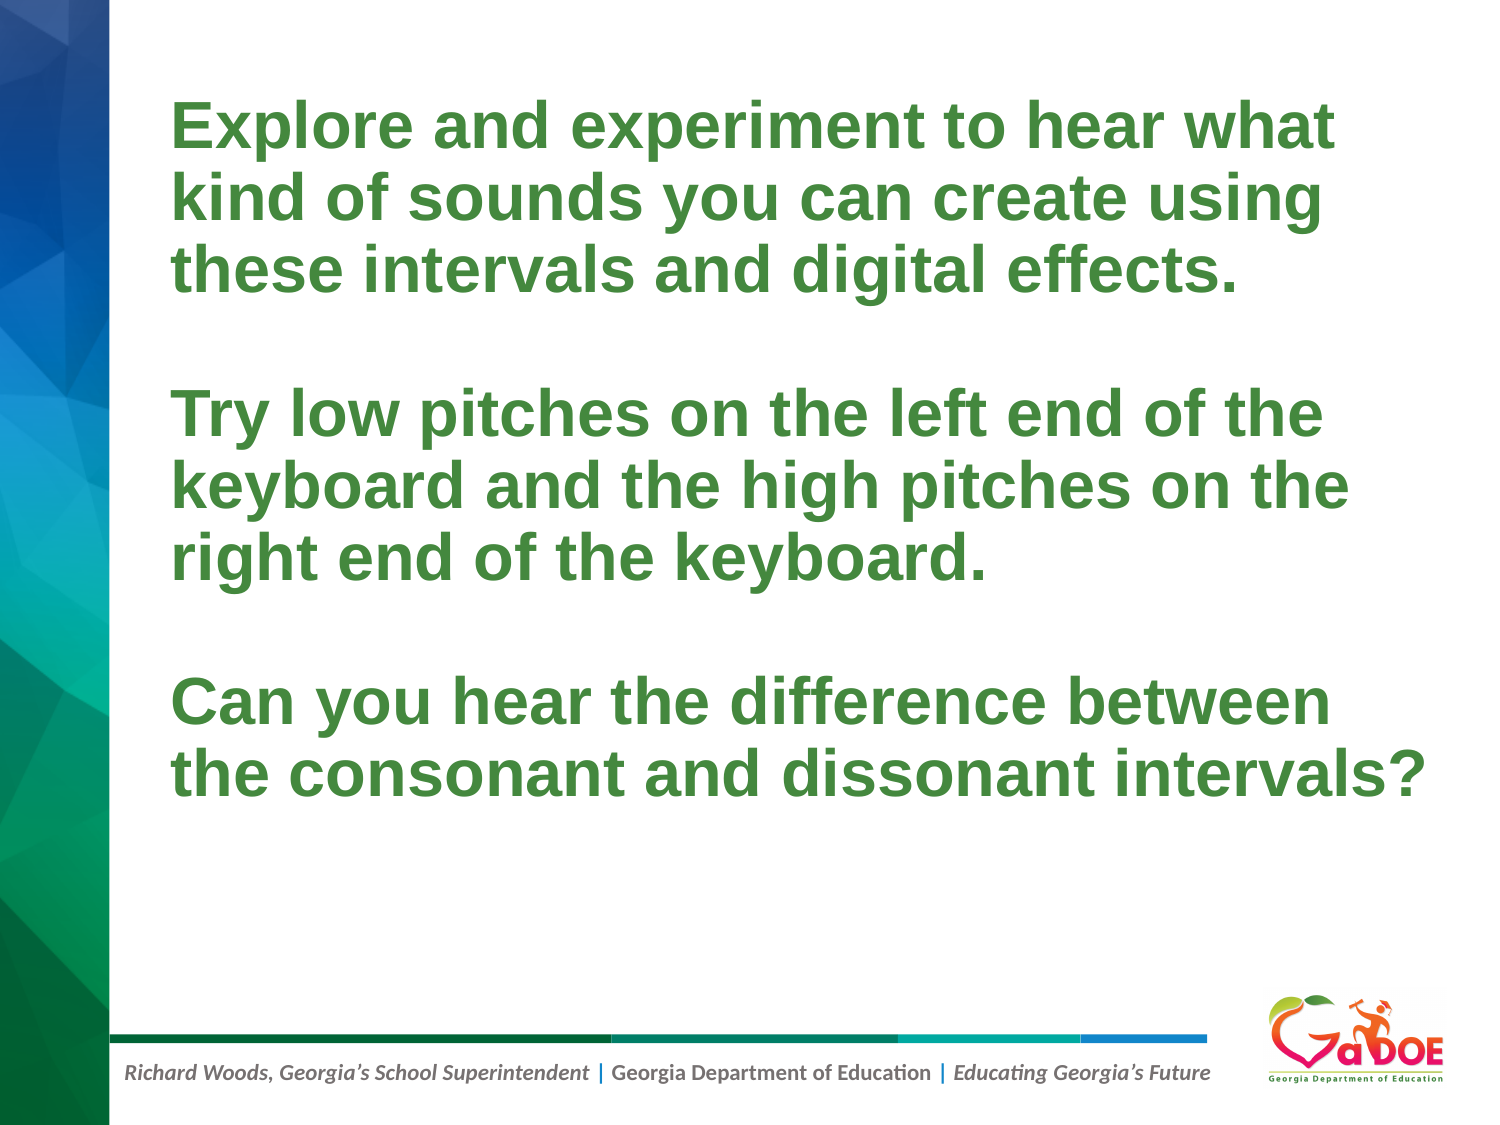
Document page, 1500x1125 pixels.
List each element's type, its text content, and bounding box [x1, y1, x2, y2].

picture [0, 0, 110, 1125]
picture [1263, 987, 1447, 1089]
title Explore and experiment to hear what kind of sounds you can create using these intervals and digital effects. Try low pitches on the left end of the keyboard and the high pitches on the right end of the keyboard. Can you hear the difference between the consonant and dissonant intervals? [155, 46, 1450, 935]
